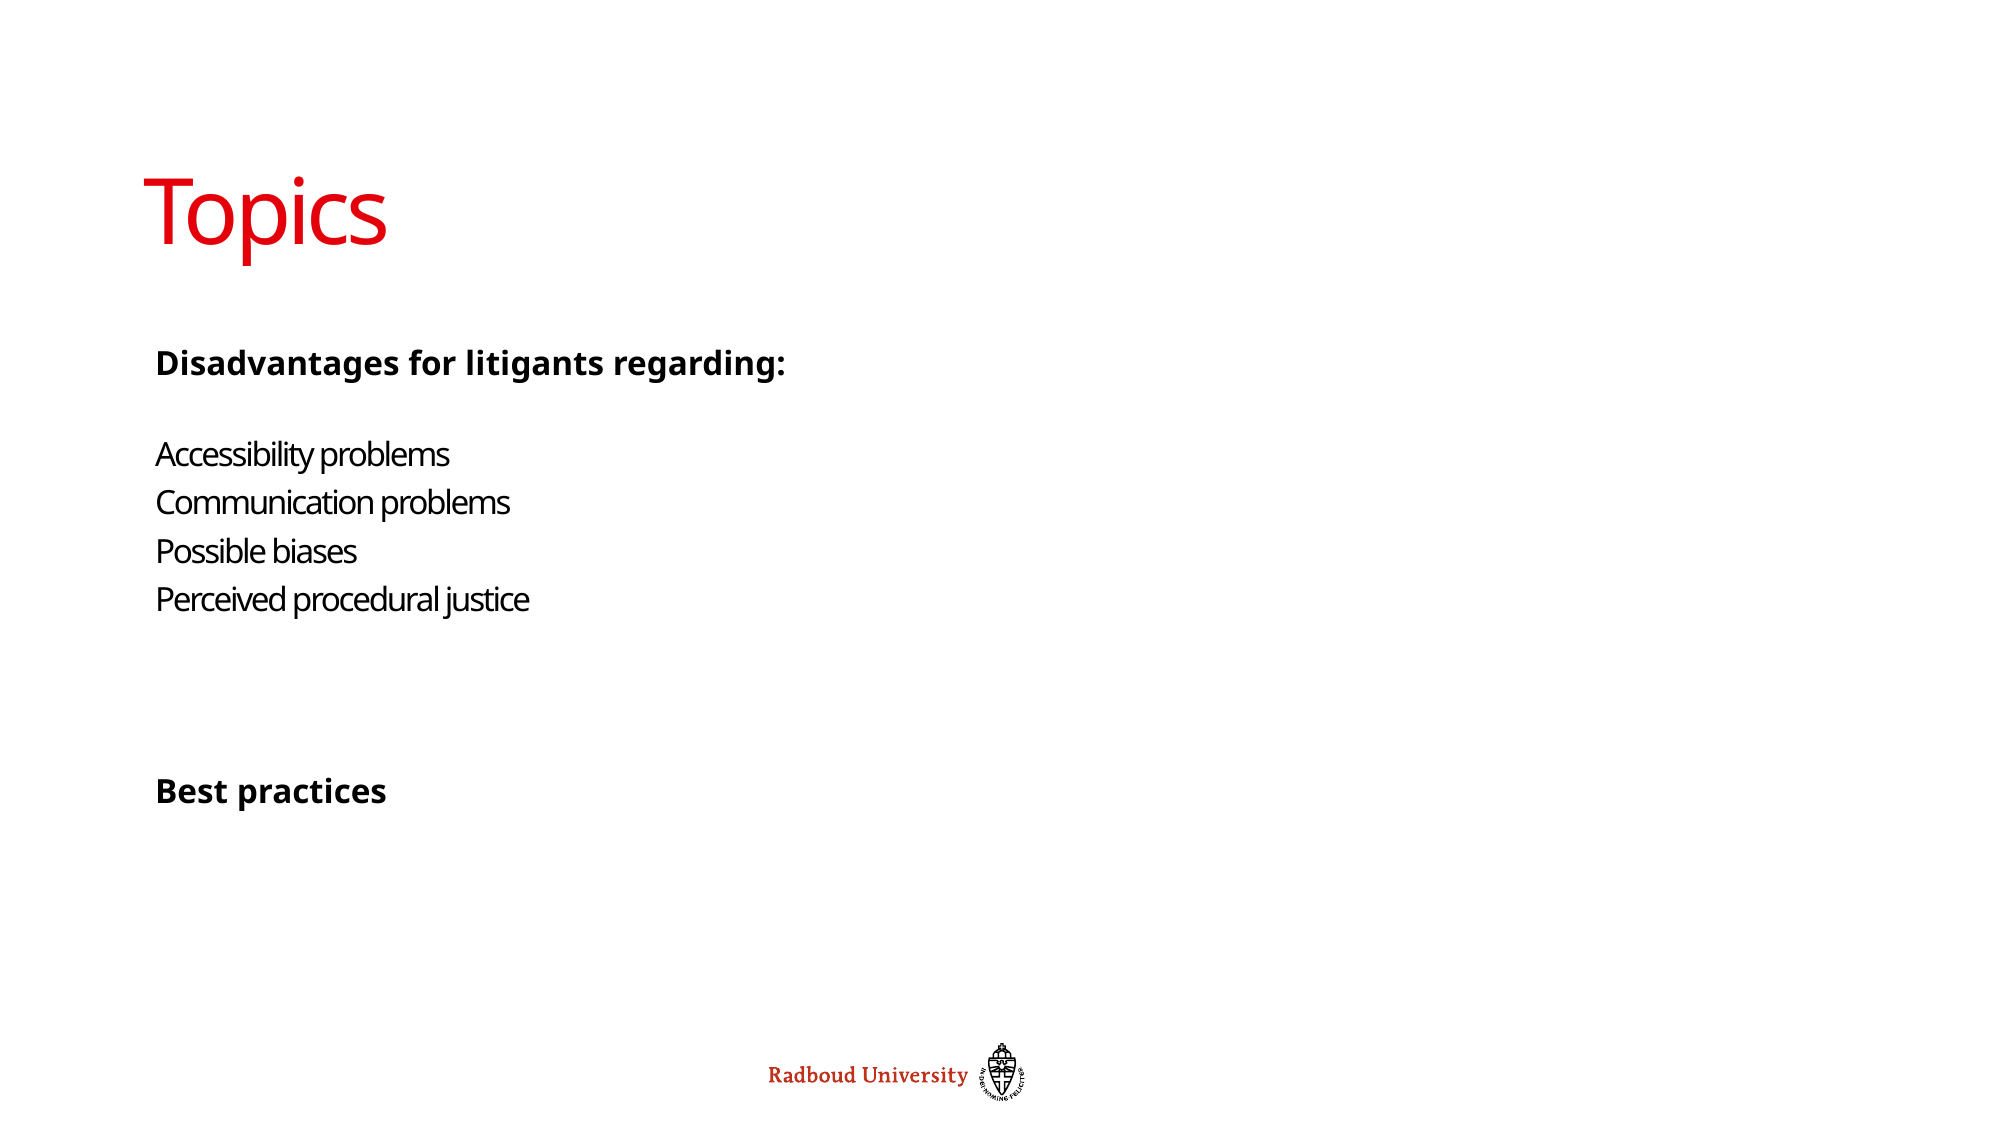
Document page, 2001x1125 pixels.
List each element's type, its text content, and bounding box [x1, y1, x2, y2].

title Topics [143, 152, 1857, 271]
list Disadvantages for litigants regarding: Accessibility problems Communication problems Possible biases Perceived procedural justice Best practices [155, 302, 1845, 889]
